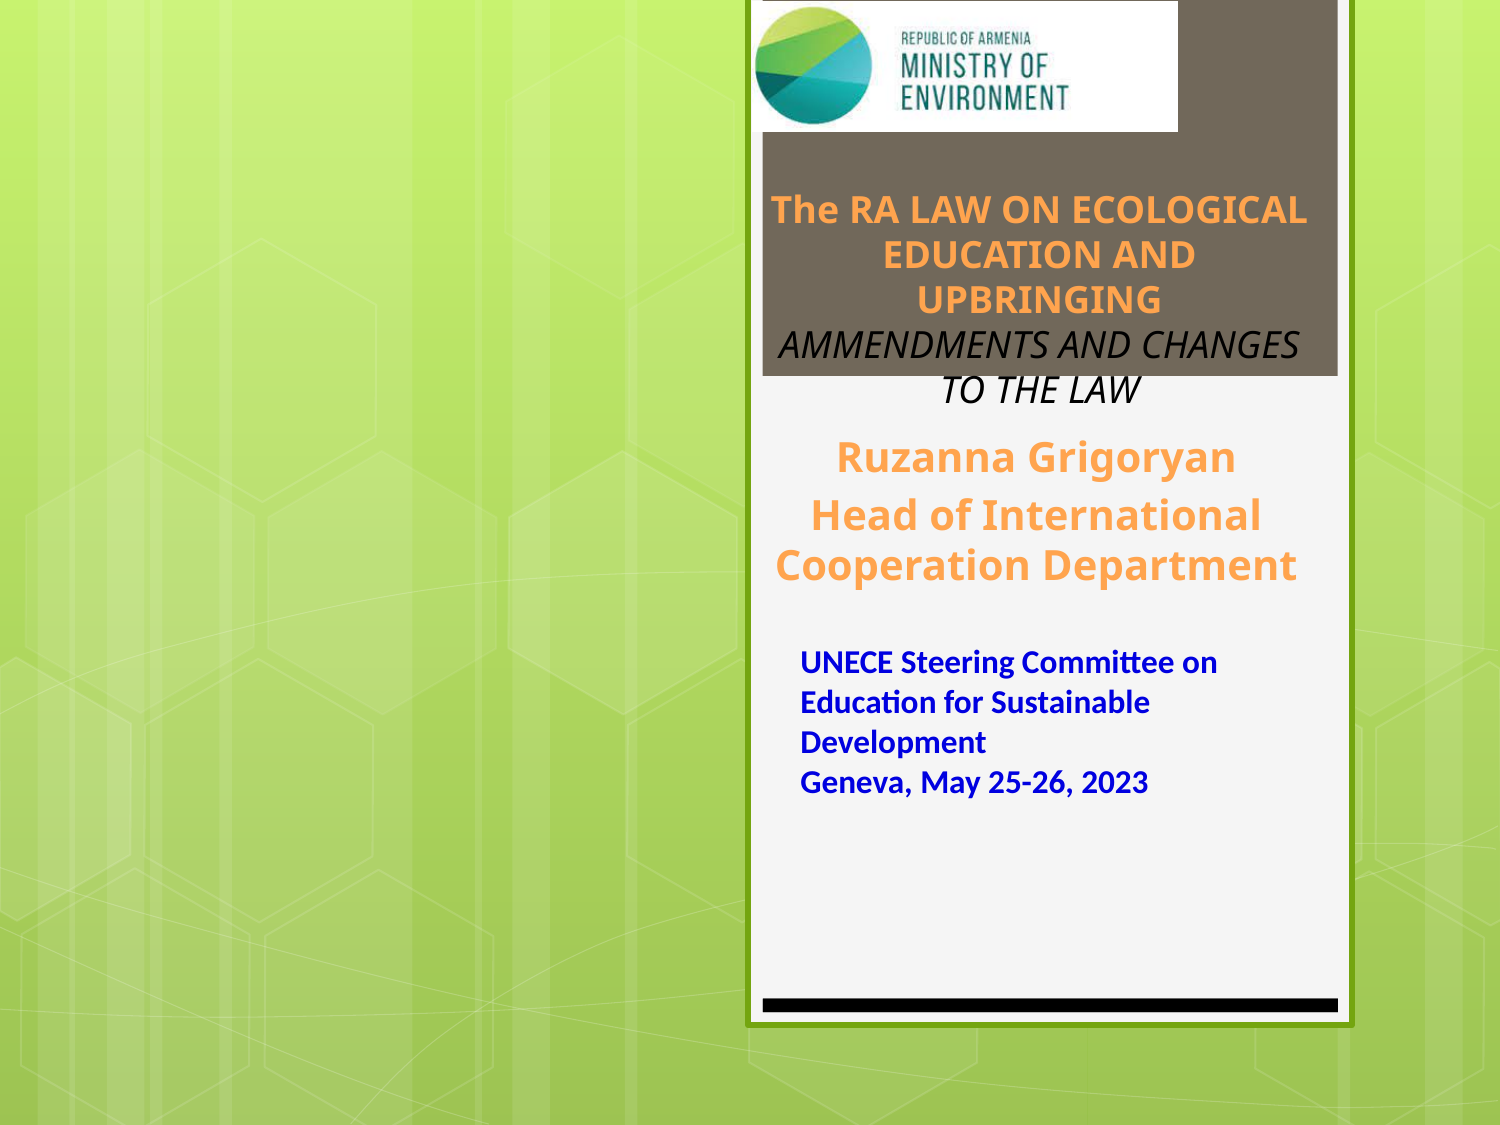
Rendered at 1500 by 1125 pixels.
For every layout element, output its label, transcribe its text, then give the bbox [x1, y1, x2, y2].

text_box The RA LAW ON ECOLOGICAL EDUCATION AND UPBRINGING AMMENDMENTS AND CHANGES TO THE LAW [753, 178, 1327, 419]
subtitle Ruzanna Grigoryan Head of International Cooperation Department [746, 423, 1327, 613]
text_box [747, 727, 1351, 957]
text_box UNECE Steering Committee on Education for Sustainable Development Geneva, May 25-26, 2023 [785, 633, 1294, 808]
picture [752, 1, 1178, 132]
